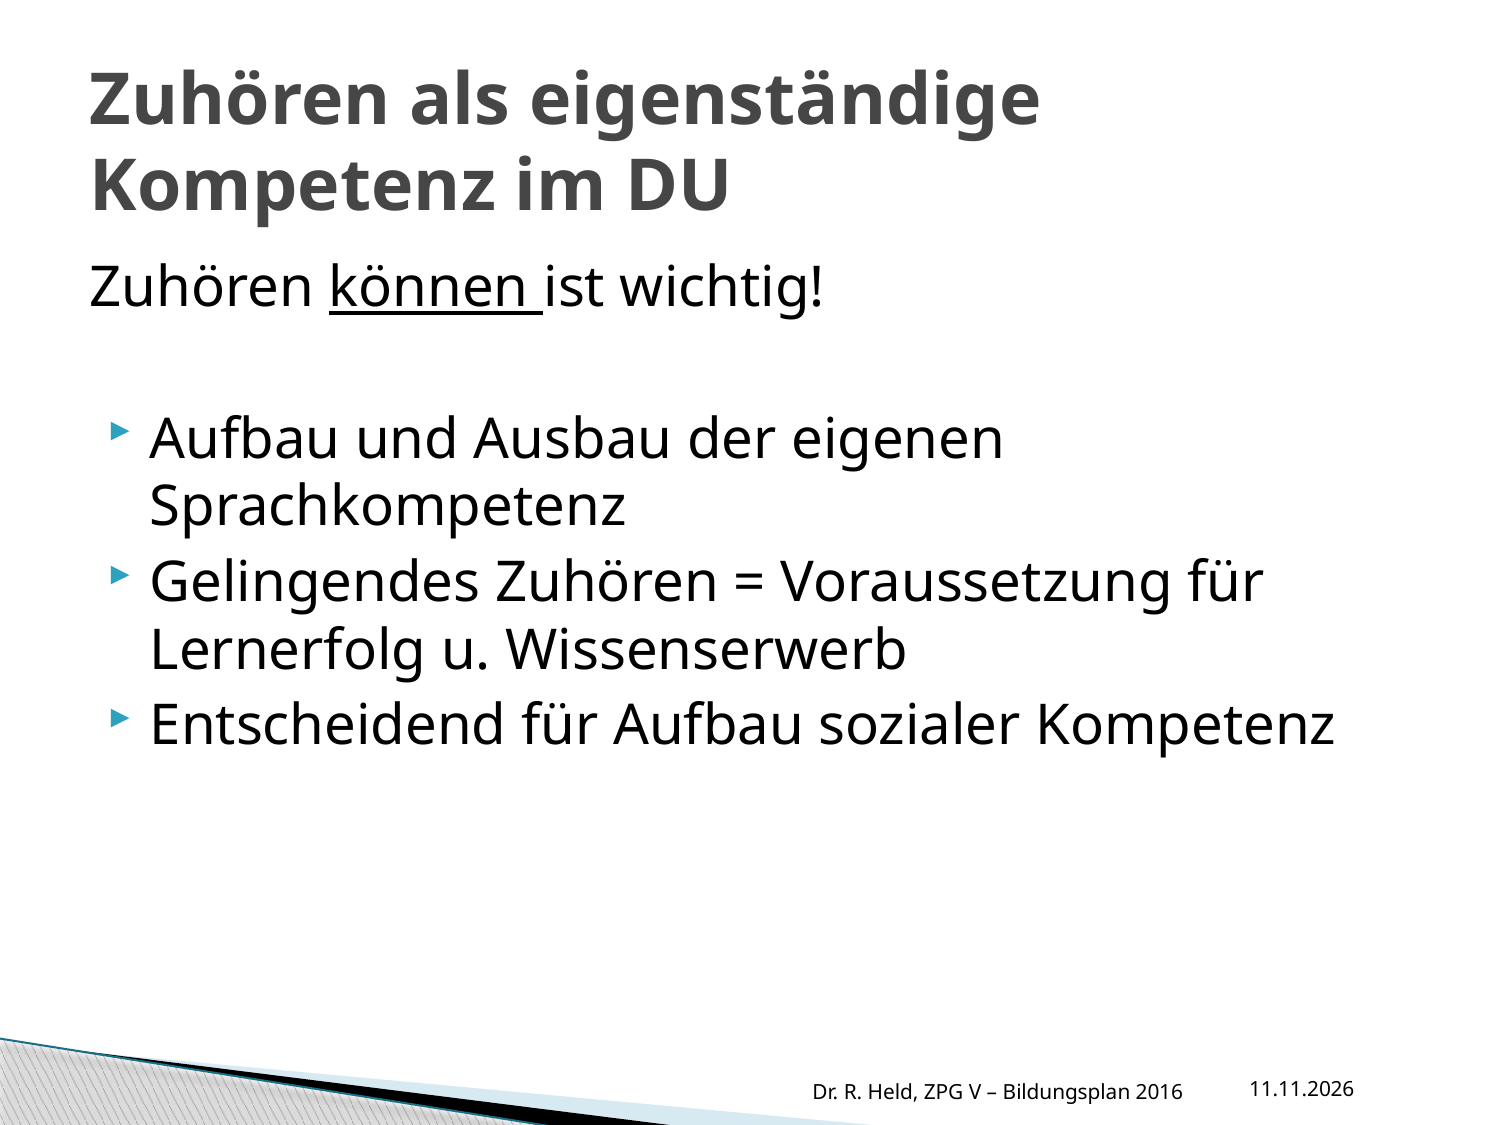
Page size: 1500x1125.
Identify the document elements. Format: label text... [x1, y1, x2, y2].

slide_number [1235, 1051, 1400, 1112]
list Zuhören können ist wichtig! Aufbau und Ausbau der eigenen Sprachkompetenz Gelingendes Zuhören = Voraussetzung für Lernerfolg u. Wissenserwerb Entscheidend für Aufbau sozialer Kompetenz [75, 243, 1425, 986]
footer Dr. R. Held, ZPG V – Bildungsplan 2016 [797, 1051, 1235, 1112]
title Zuhören als eigenständige Kompetenz im DU [75, 45, 1425, 233]
